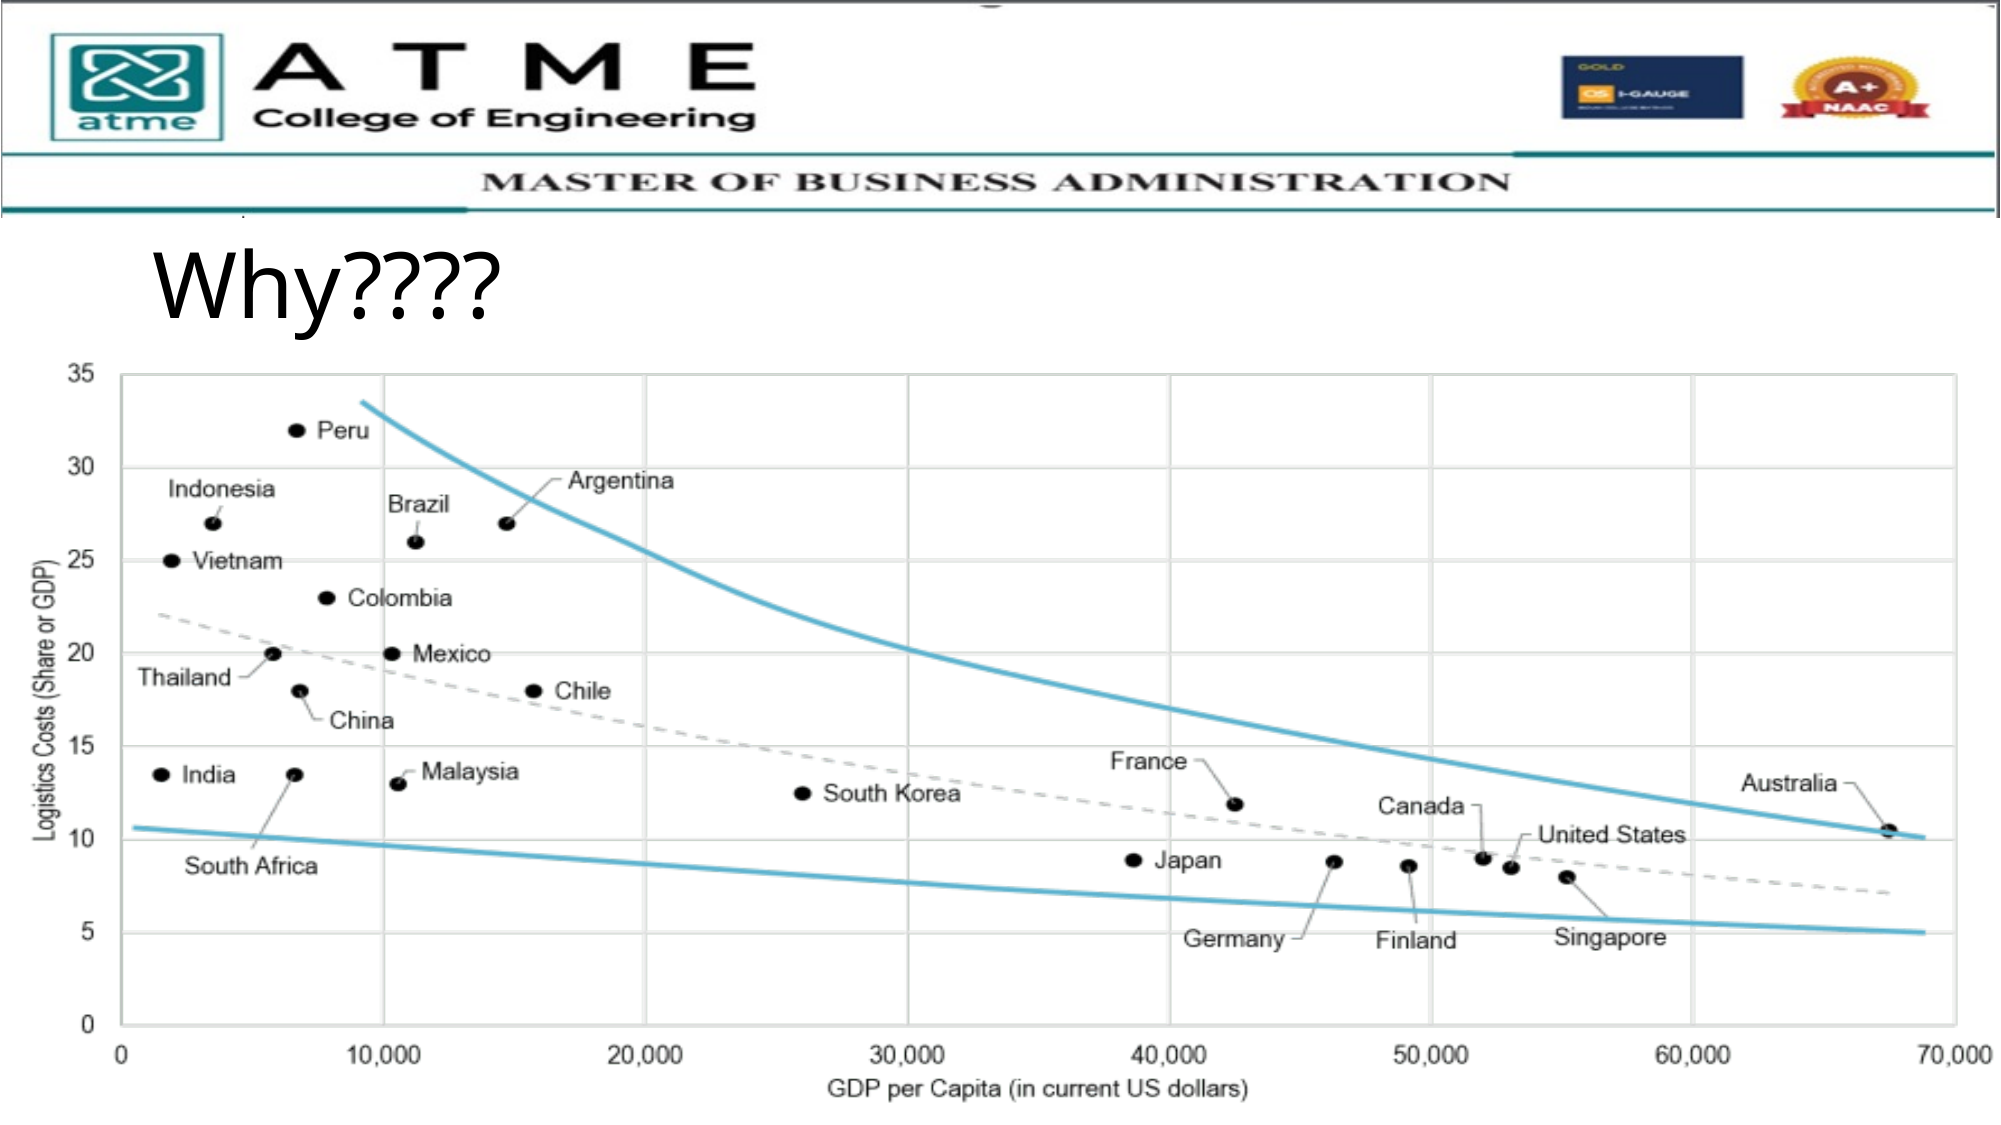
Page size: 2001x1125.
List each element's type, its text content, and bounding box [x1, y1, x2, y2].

picture [1, 0, 2000, 218]
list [0, 351, 2000, 1125]
title Why???? [137, 224, 1863, 351]
